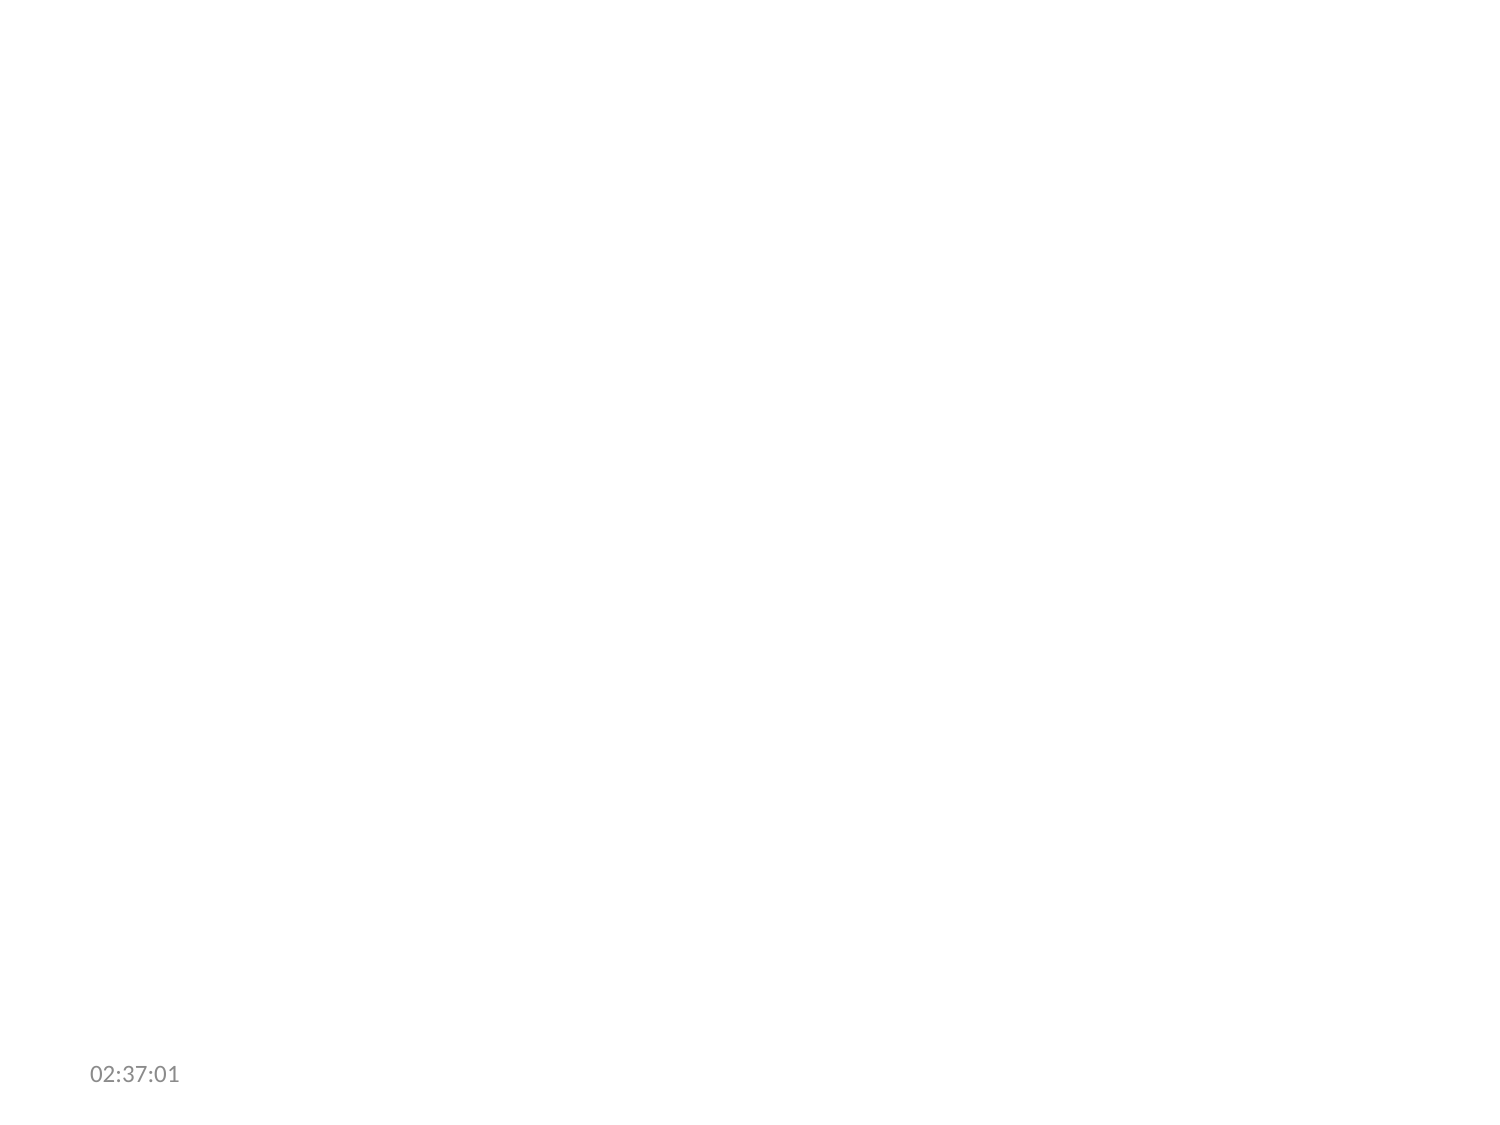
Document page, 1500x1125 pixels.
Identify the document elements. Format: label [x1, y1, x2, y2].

slide_number [75, 1042, 425, 1103]
